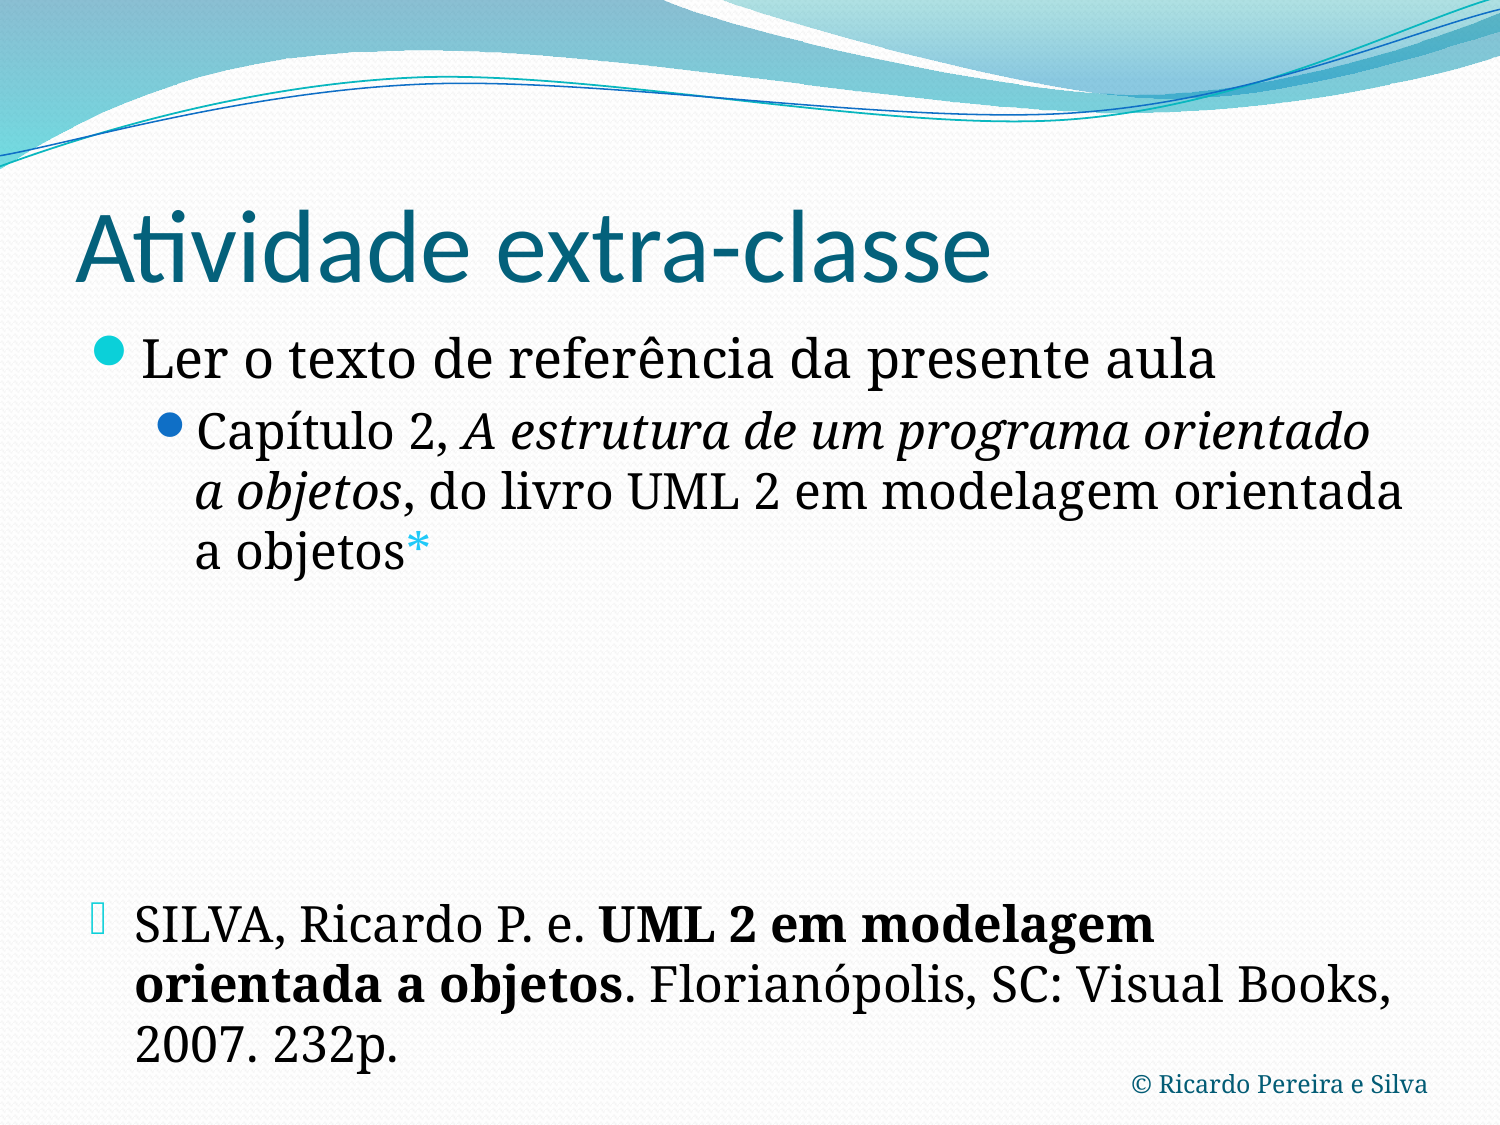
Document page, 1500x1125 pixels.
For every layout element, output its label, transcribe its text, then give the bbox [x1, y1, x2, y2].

title Atividade extra-classe [75, 115, 1425, 303]
footer © Ricardo Pereira e Silva [1101, 1042, 1429, 1103]
list Ler o texto de referência da presente aula Capítulo 2, A estrutura de um programa orientado a objetos, do livro UML 2 em modelagem orientada a objetos* SILVA, Ricardo P. e. UML 2 em modelagem orientada a objetos. Florianópolis, SC: Visual Books, 2007. 232p. [75, 317, 1425, 1038]
